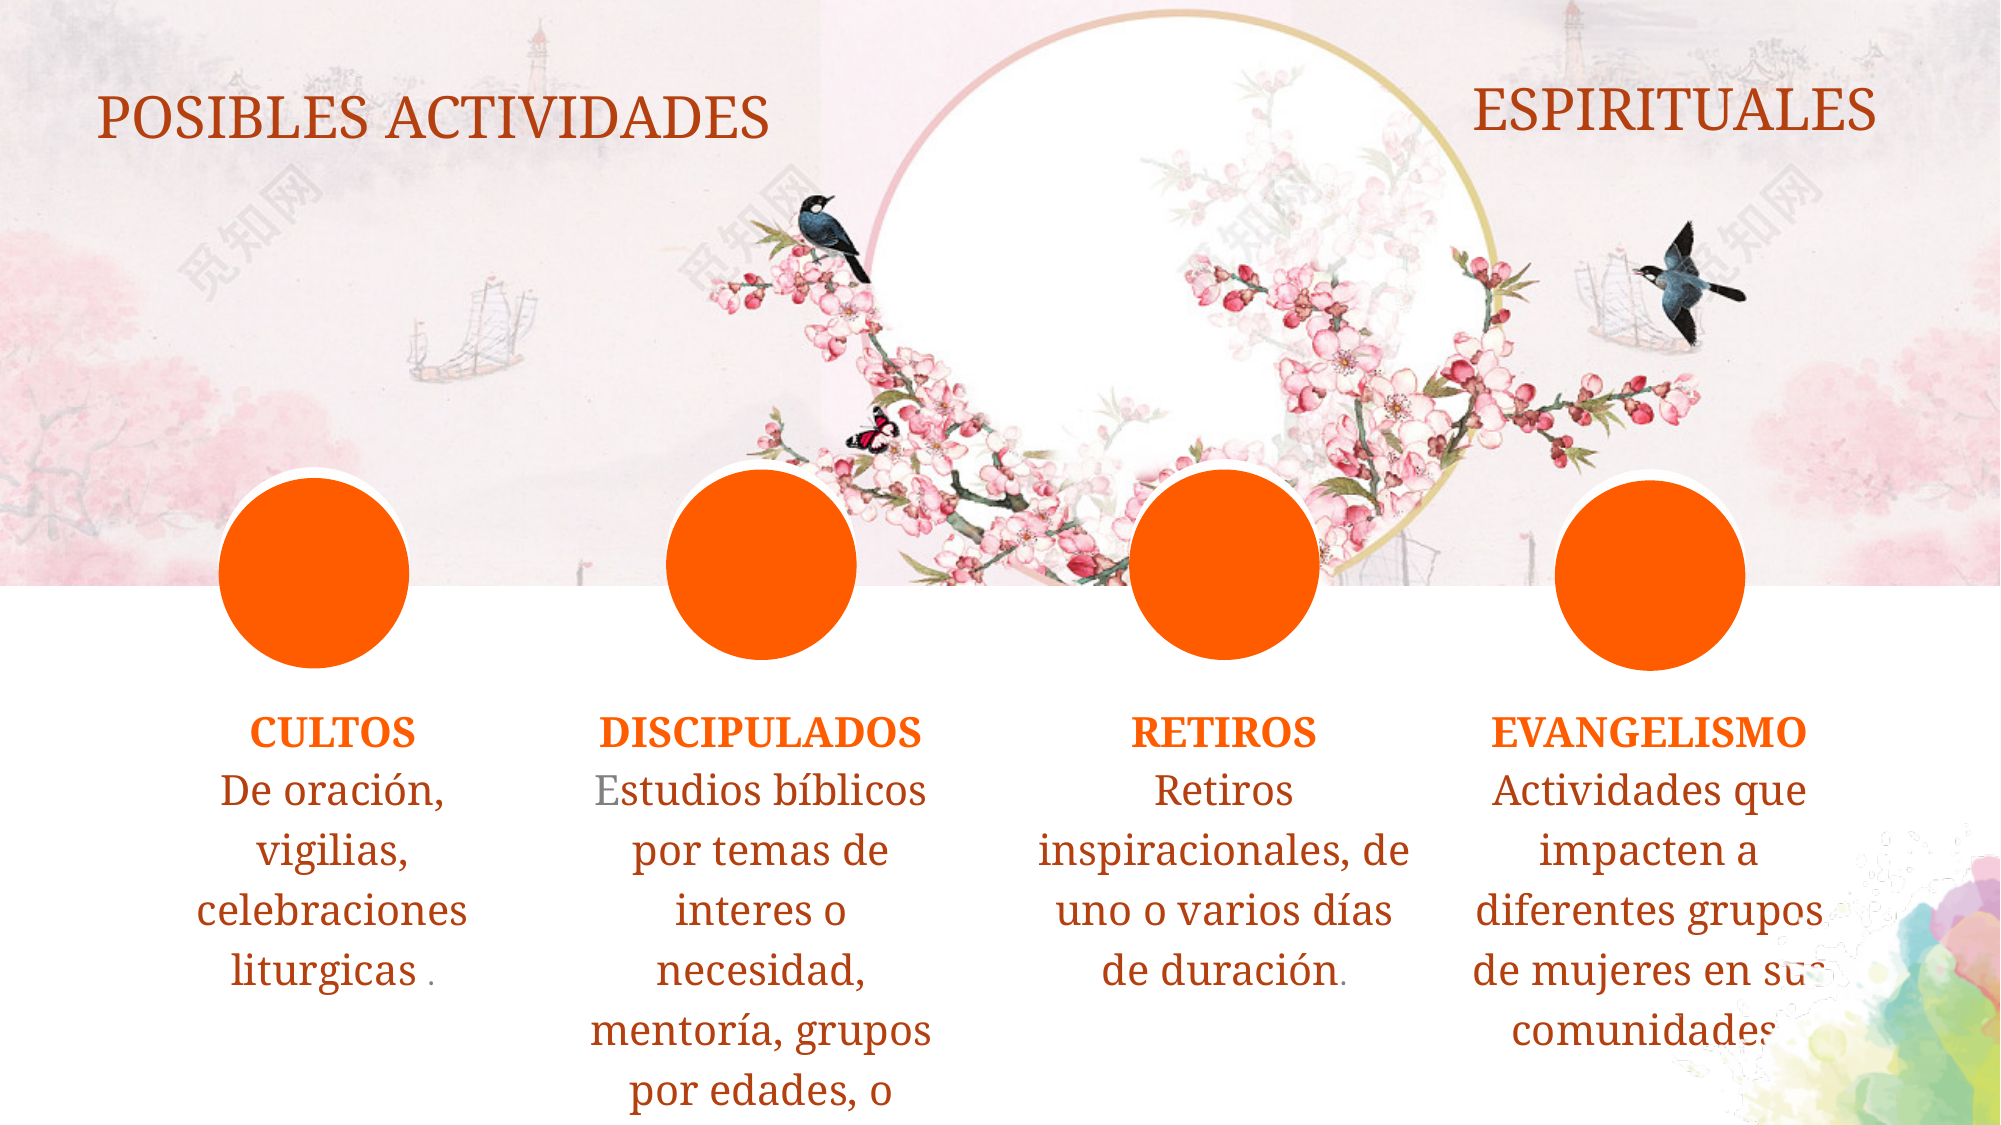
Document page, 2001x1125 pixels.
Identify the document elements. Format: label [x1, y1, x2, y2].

picture [1672, 739, 2000, 1125]
text_box [558, 688, 965, 1061]
text_box [1447, 688, 1853, 1061]
text_box [1130, 586, 1319, 662]
text_box [1021, 688, 1428, 1000]
text_box [218, 586, 410, 670]
text_box [129, 688, 536, 940]
text_box [667, 586, 856, 662]
picture [0, 0, 2000, 586]
text_box [1554, 586, 1746, 672]
